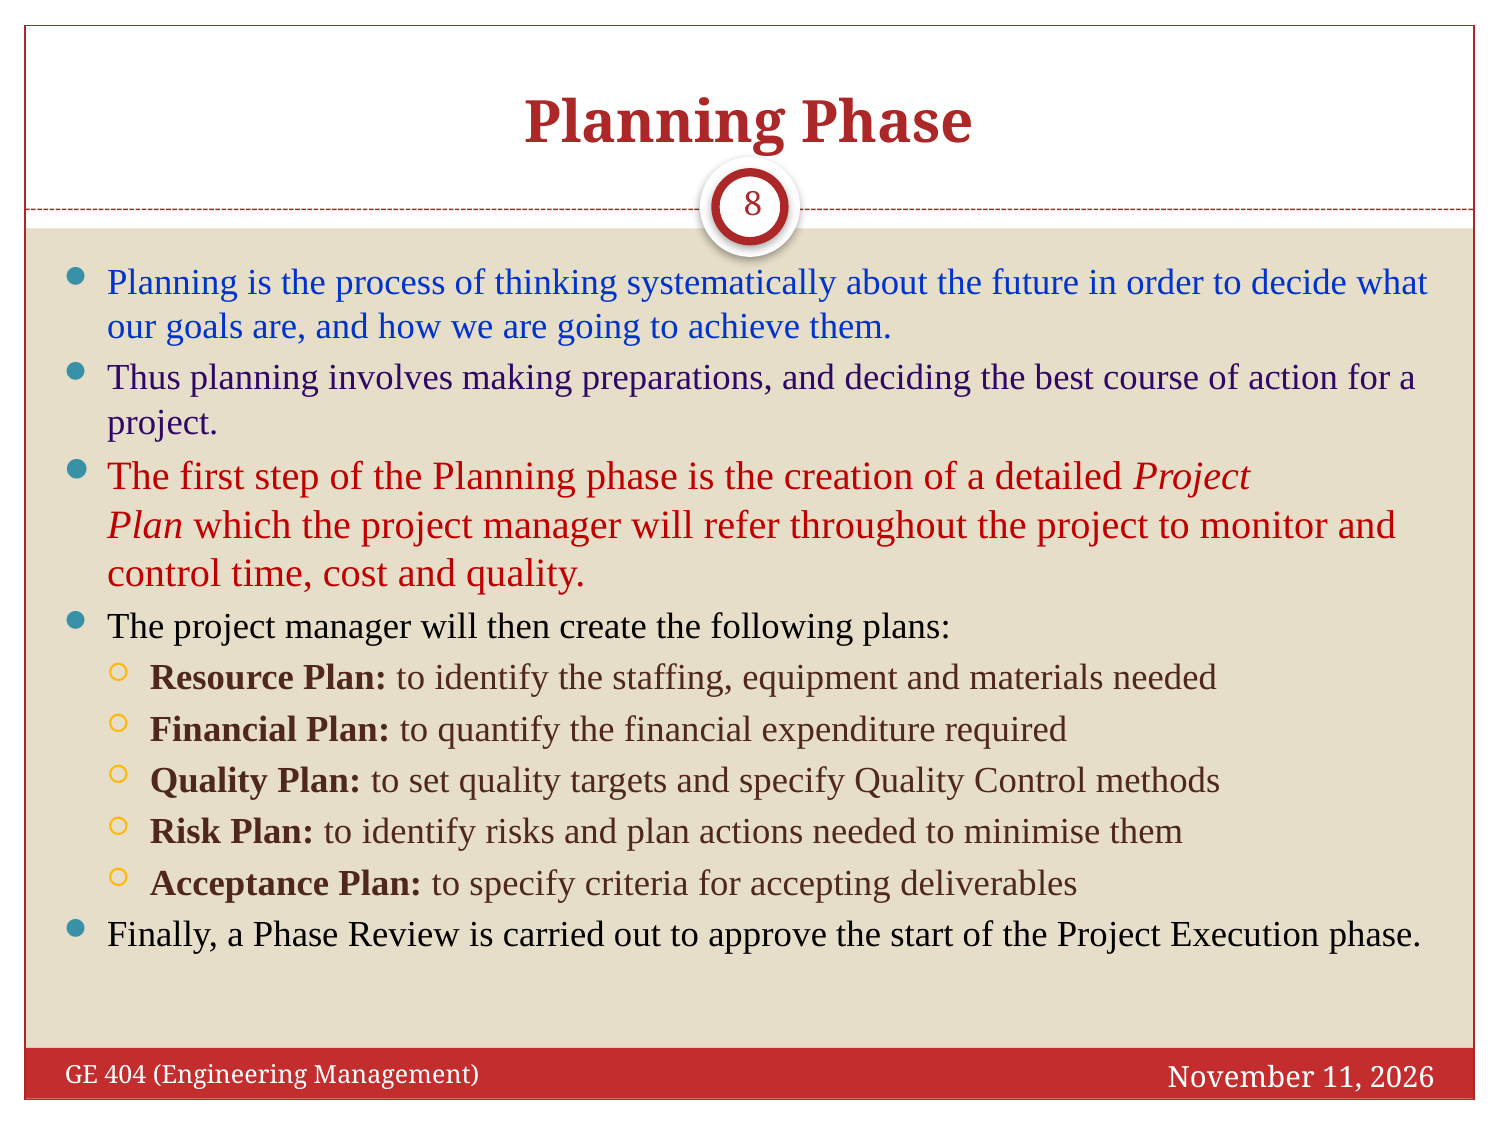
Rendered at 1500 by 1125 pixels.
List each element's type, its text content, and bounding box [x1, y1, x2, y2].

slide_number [950, 1050, 1450, 1111]
slide_number 8 [715, 168, 791, 241]
title Planning Phase [49, 37, 1450, 162]
footer GE 404 (Engineering Management) [50, 1051, 638, 1112]
list Planning is the process of thinking systematically about the future in order to decide what our goals are, and how we are going to achieve them. Thus planning involves making preparations, and deciding the best course of action for a project. The first step of the Planning phase is the creation of a detailed Project Plan which the project manager will refer throughout the project to monitor and control time, cost and quality. The project manager will then create the following plans: Resource Plan: to identify the staffing, equipment and materials needed Financial Plan: to quantify the financial expenditure required Quality Plan: to set quality targets and specify Quality Control methods Risk Plan: to identify risks and plan actions needed to minimise them Acceptance Plan: to specify criteria for accepting deliverables Finally, a Phase Review is carried out to approve the start of the Project Execution phase. [49, 250, 1445, 1001]
